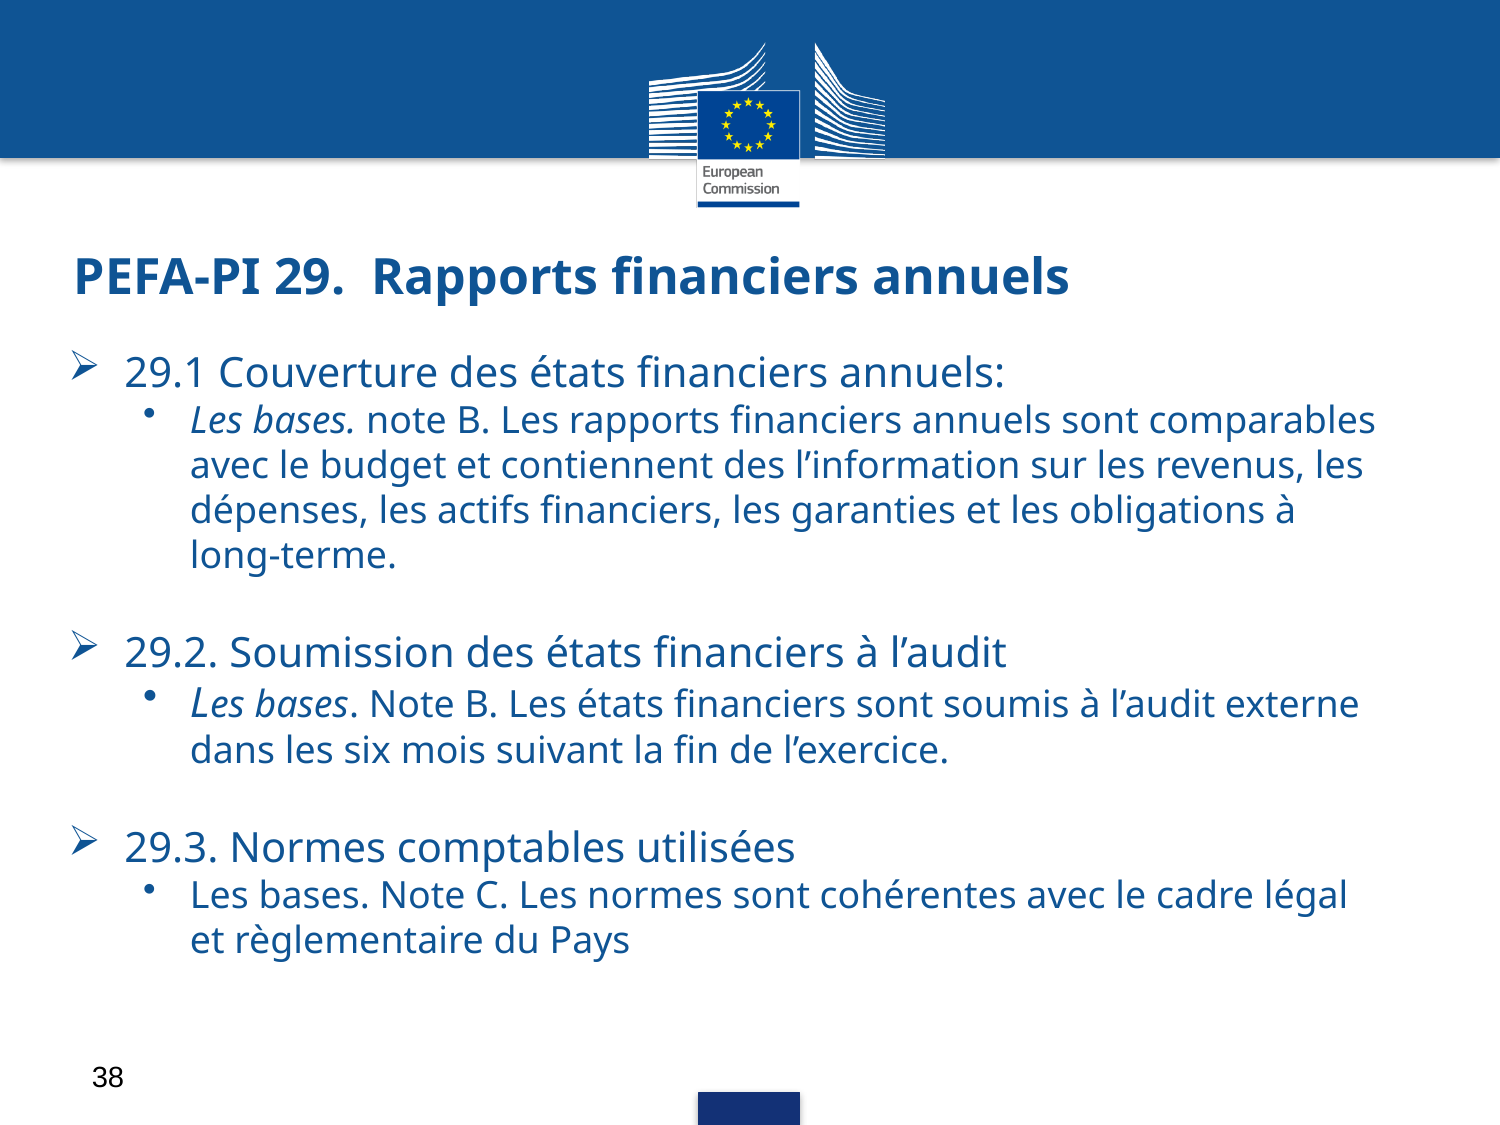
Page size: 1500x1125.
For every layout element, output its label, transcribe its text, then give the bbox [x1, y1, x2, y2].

list 29.1 Couverture des états financiers annuels: Les bases. note B. Les rapports financiers annuels sont comparables avec le budget et contiennent des l’information sur les revenus, les dépenses, les actifs financiers, les garanties et les obligations à long-terme. 29.2. Soumission des états financiers à l’audit Les bases. Note B. Les états financiers sont soumis à l’audit externe dans les six mois suivant la fin de l’exercice. 29.3. Normes comptables utilisées Les bases. Note C. Les normes sont cohérentes avec le cadre légal et règlementaire du Pays [52, 337, 1404, 901]
slide_number 38 [76, 1022, 553, 1102]
title PEFA-PI 29. Rapports financiers annuels [0, 210, 1377, 399]
picture [649, 42, 885, 208]
